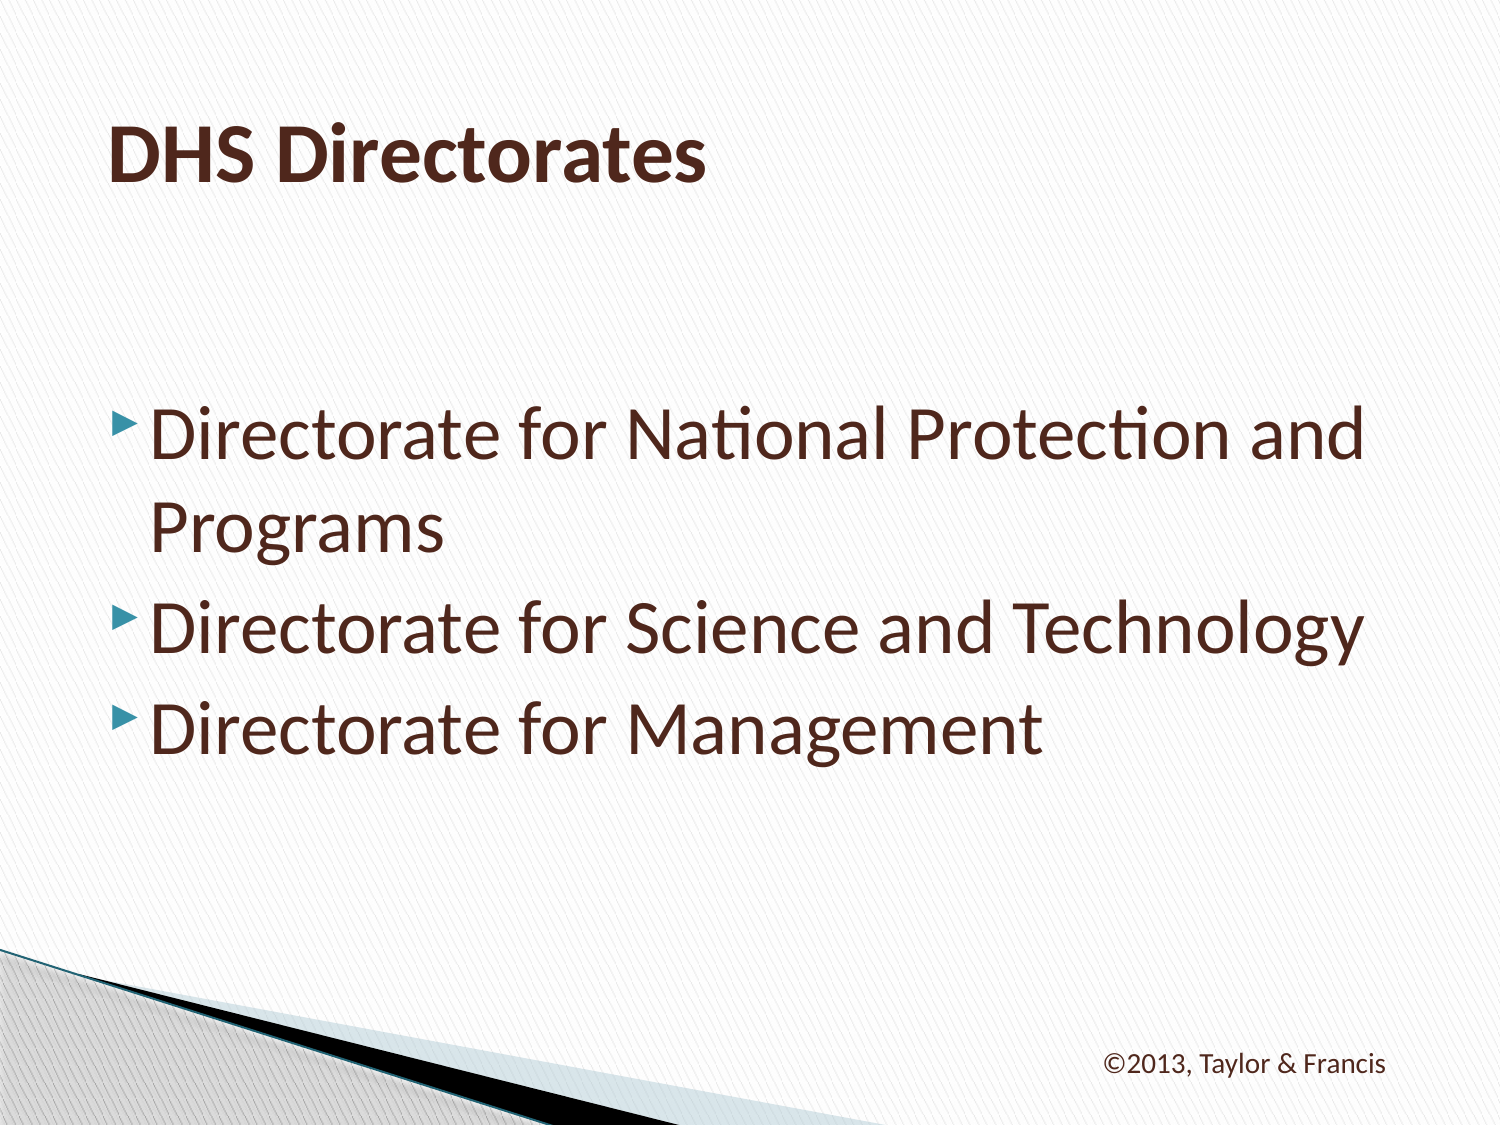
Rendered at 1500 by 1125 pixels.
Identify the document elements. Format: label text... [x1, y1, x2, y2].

list Directorate for National Protection and Programs Directorate for Science and Technology Directorate for Management [74, 242, 1426, 986]
text_box DHS Directorates [74, 67, 1425, 230]
text_box ©2013, Taylor & Francis [1087, 1037, 1463, 1082]
